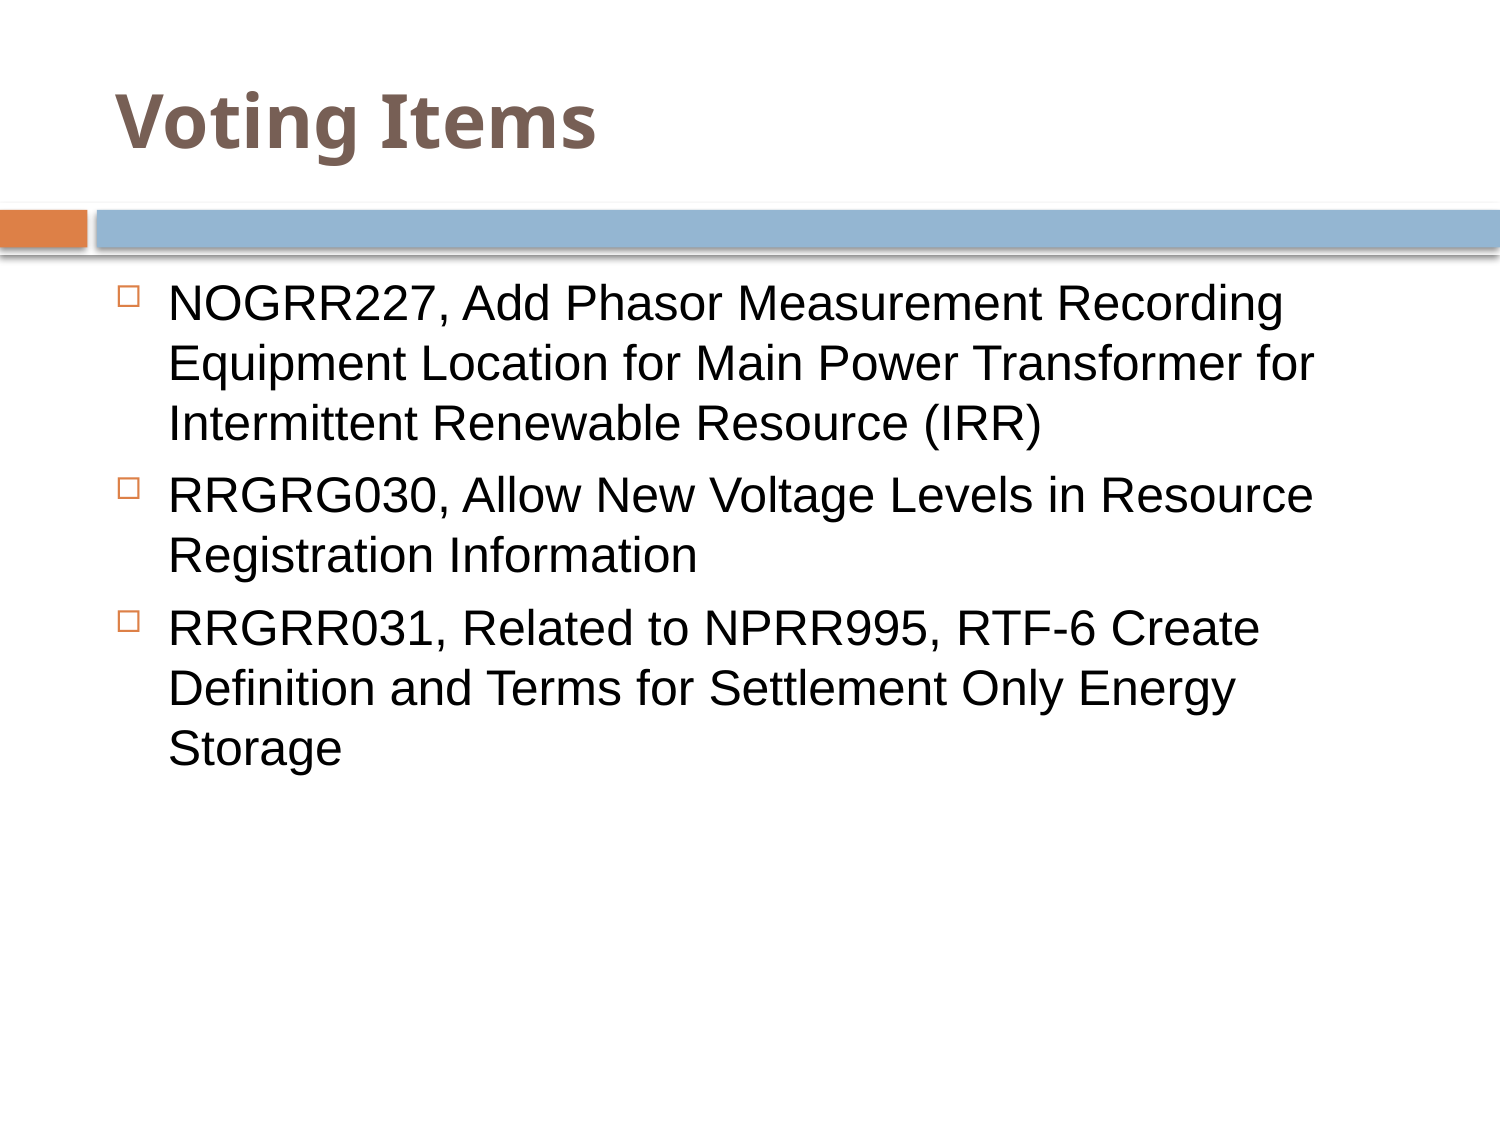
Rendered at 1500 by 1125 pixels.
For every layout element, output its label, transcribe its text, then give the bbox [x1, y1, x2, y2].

title Voting Items [100, 37, 1439, 201]
list NOGRR227, Add Phasor Measurement Recording Equipment Location for Main Power Transformer for Intermittent Renewable Resource (IRR) RRGRG030, Allow New Voltage Levels in Resource Registration Information RRGRR031, Related to NPRR995, RTF-6 Create Definition and Terms for Settlement Only Energy Storage [100, 262, 1439, 1001]
